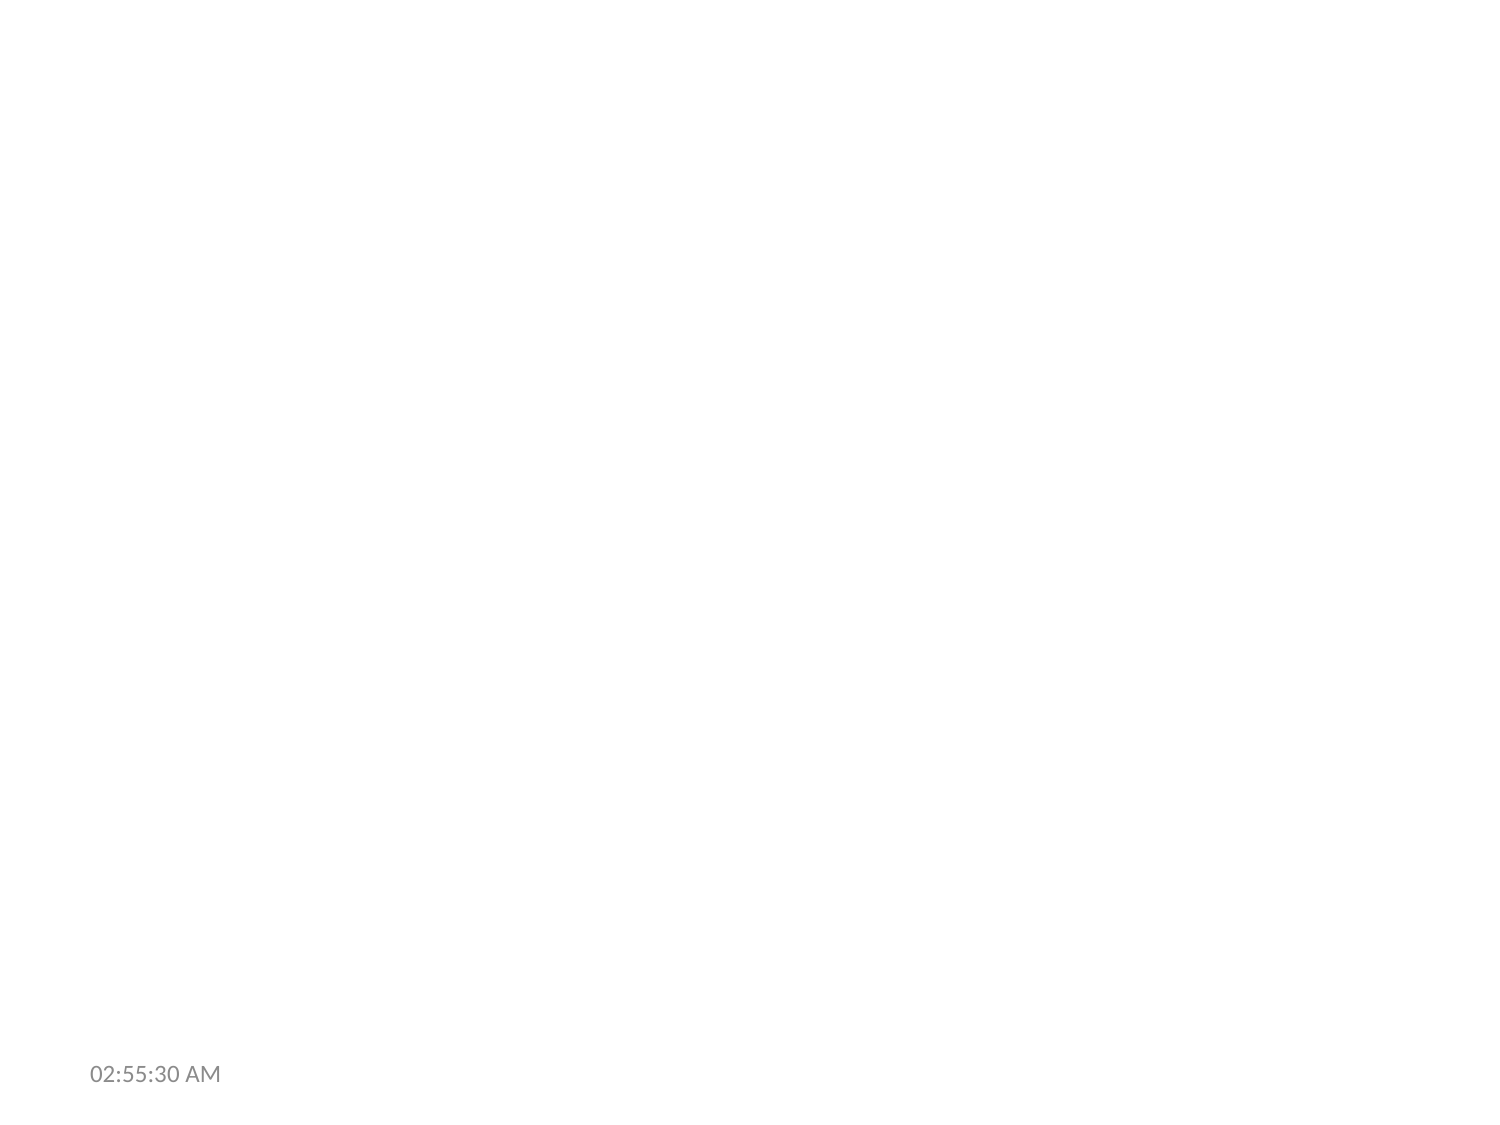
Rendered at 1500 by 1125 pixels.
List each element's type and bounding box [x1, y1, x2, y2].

slide_number [75, 1042, 425, 1103]
